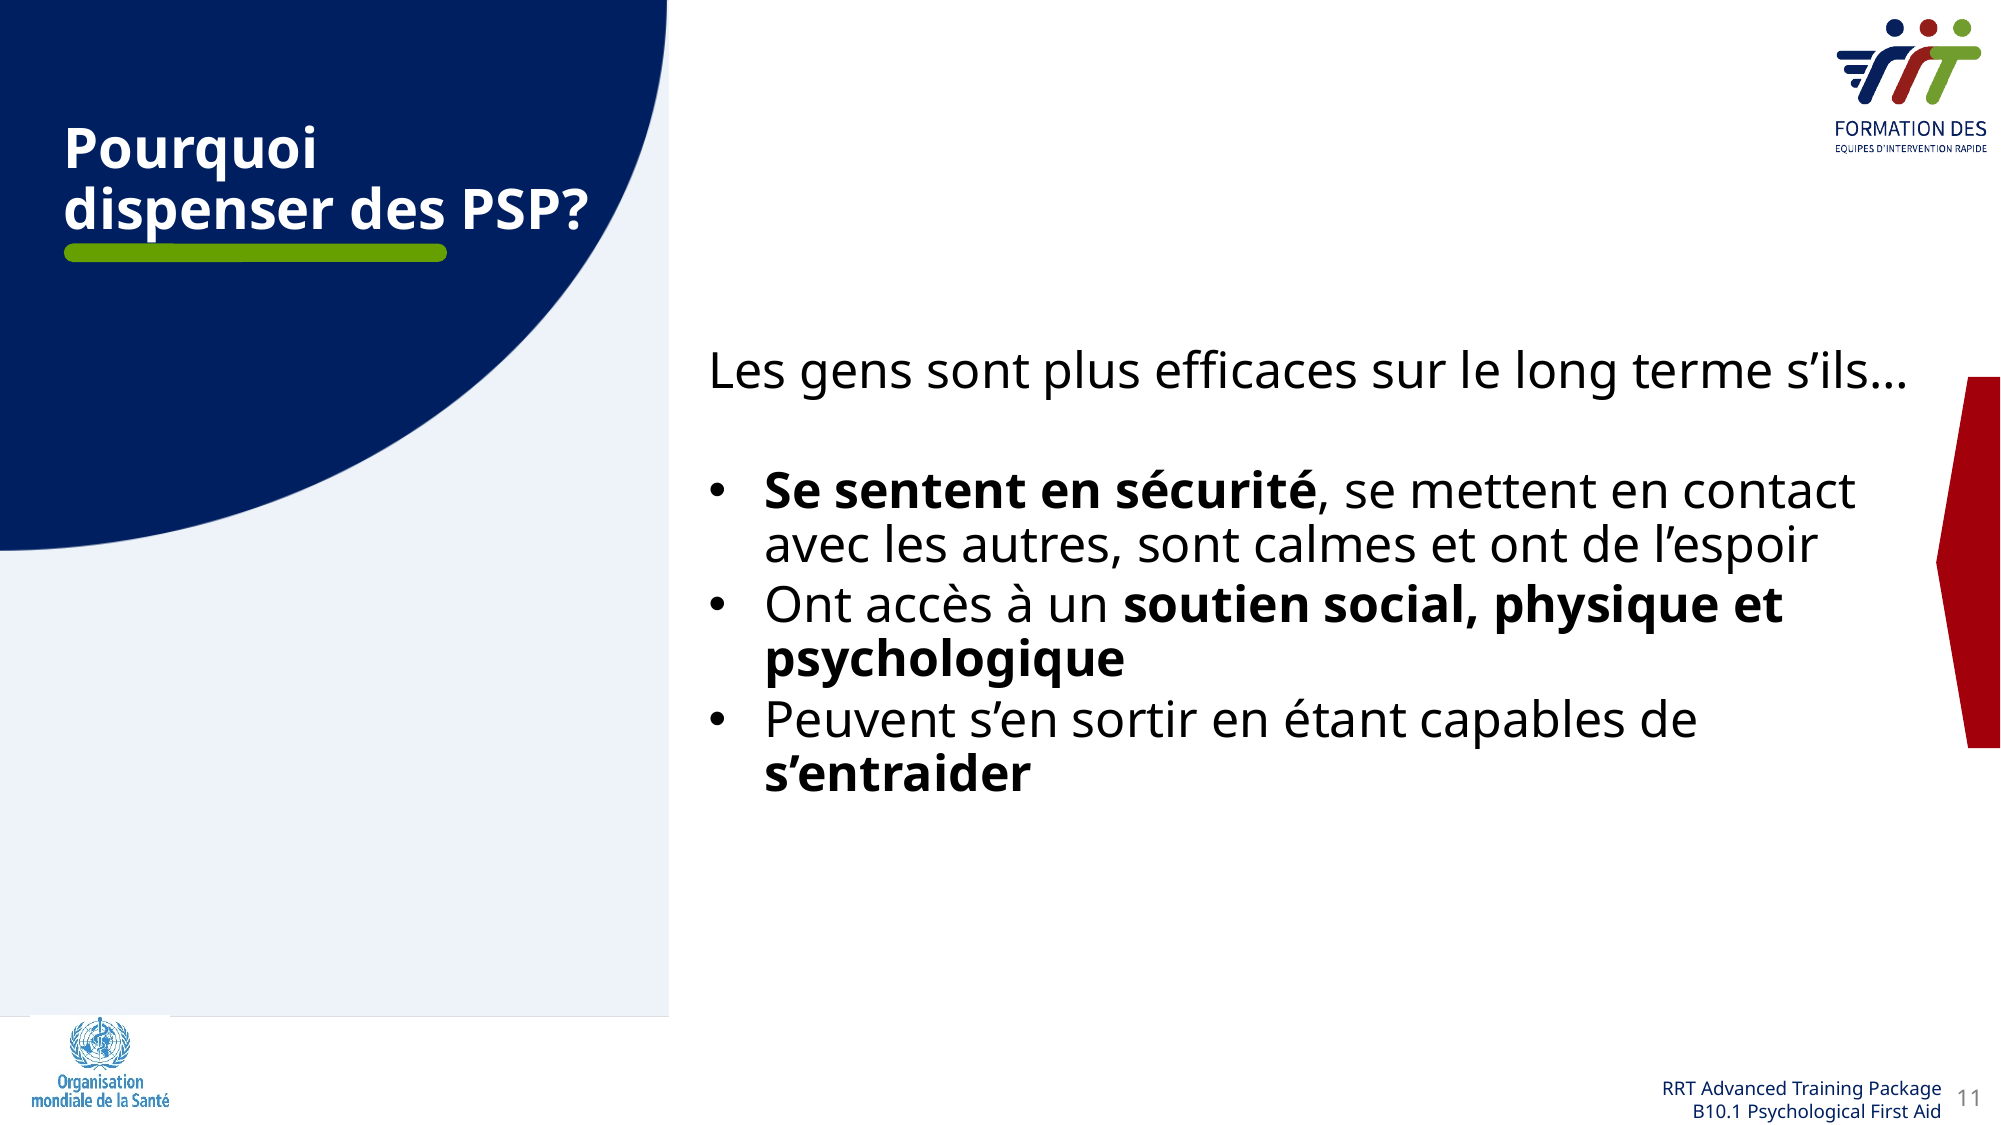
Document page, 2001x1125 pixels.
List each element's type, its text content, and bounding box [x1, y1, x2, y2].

text_box Pourquoi dispenser des PSP? [63, 103, 600, 242]
picture [1835, 18, 1987, 154]
picture [0, 0, 669, 1108]
list Les gens sont plus efficaces sur le long terme s’ils… Se sentent en sécurité, se mettent en contact avec les autres, sont calmes et ont de l’espoir Ont accès à un soutien social, physique et psychologique Peuvent s’en sortir en étant capables de s’entraider [700, 285, 1937, 922]
